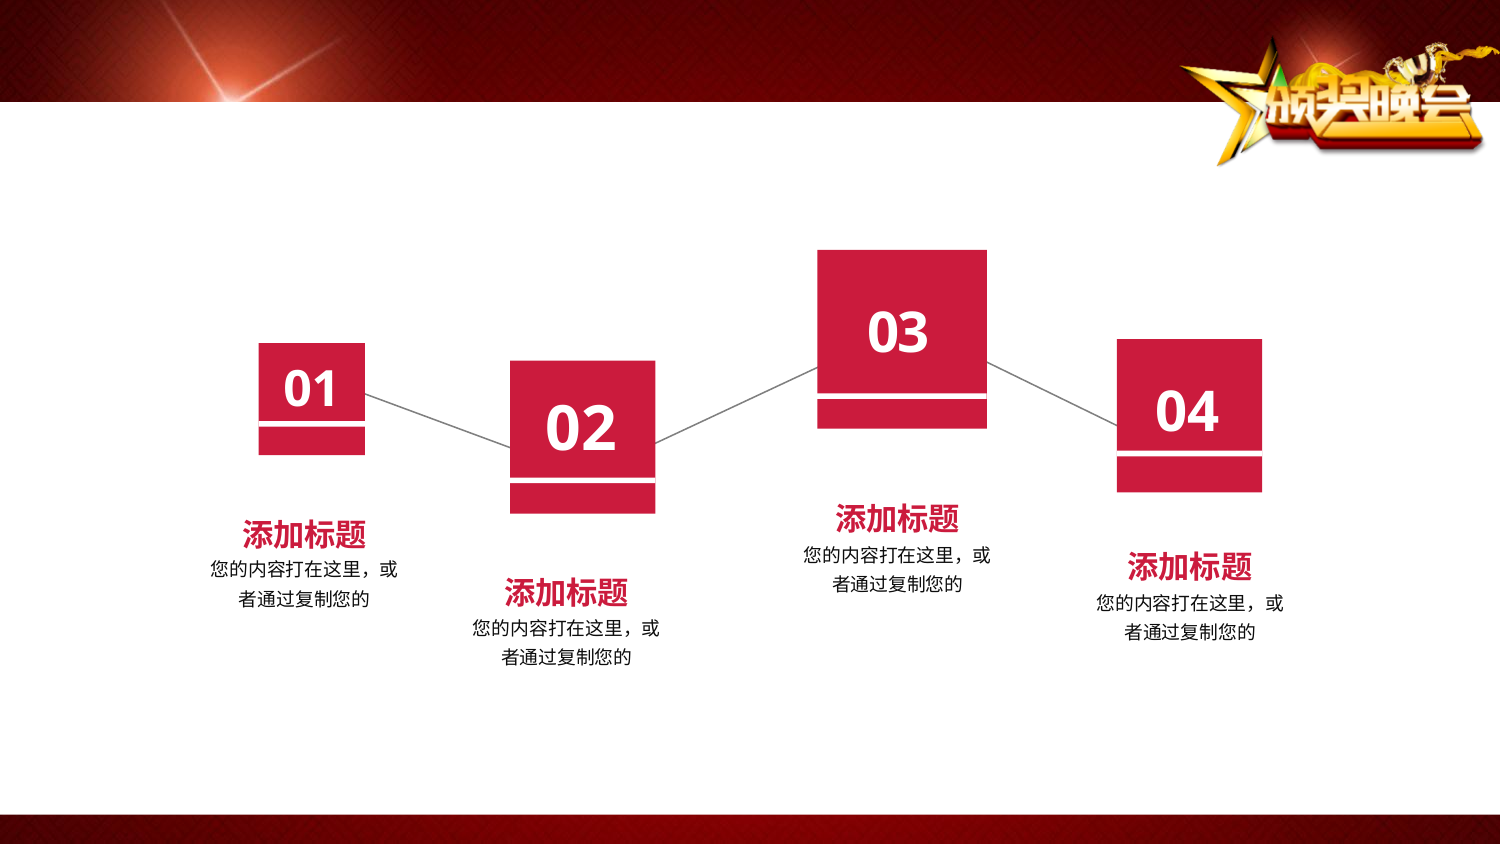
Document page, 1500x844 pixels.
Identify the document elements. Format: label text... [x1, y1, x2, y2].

text_box 添加标题 [195, 496, 414, 553]
text_box 添加标题 [457, 554, 676, 611]
picture [0, 815, 1500, 844]
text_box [1116, 339, 1263, 493]
picture [0, 0, 1500, 169]
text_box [509, 360, 656, 514]
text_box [810, 249, 987, 429]
text_box 您的内容打在这里，或者通过复制您的 [195, 553, 414, 616]
text_box 添加标题 [788, 480, 1007, 537]
text_box 您的内容打在这里，或者通过复制您的 [1080, 585, 1300, 650]
text_box 添加标题 [1080, 528, 1300, 585]
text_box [258, 343, 365, 456]
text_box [359, 324, 1153, 476]
text_box 您的内容打在这里，或者通过复制您的 [457, 611, 676, 674]
text_box 您的内容打在这里，或者通过复制您的 [788, 537, 1007, 602]
